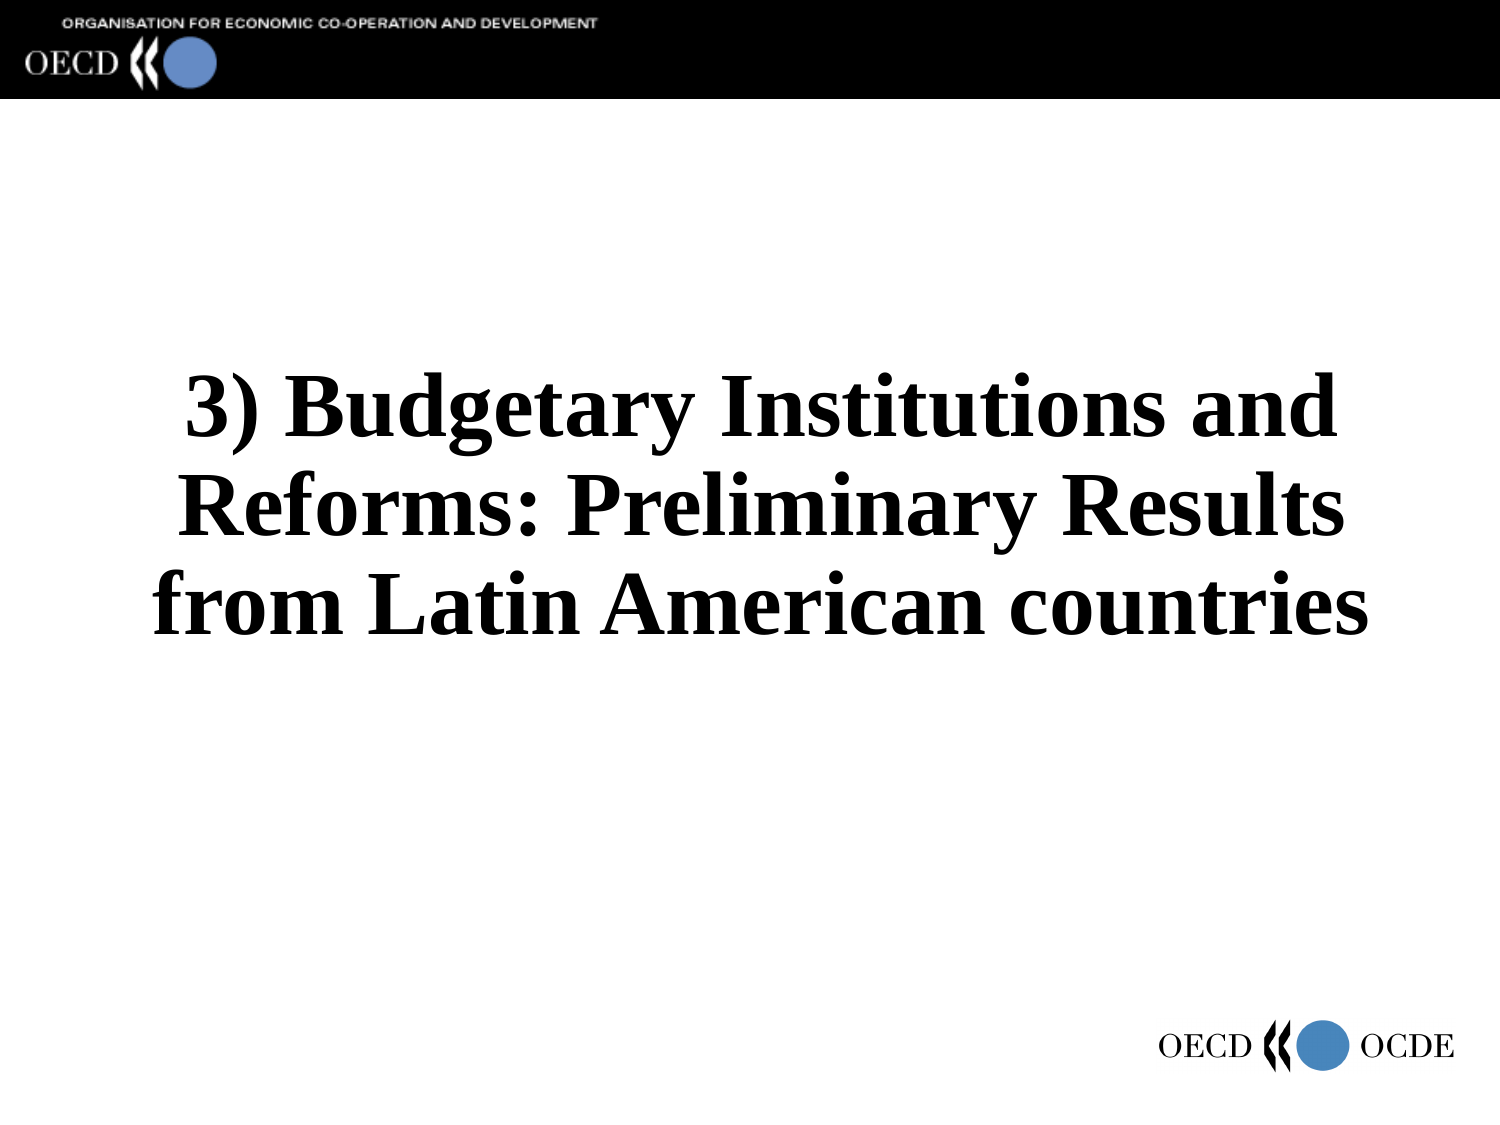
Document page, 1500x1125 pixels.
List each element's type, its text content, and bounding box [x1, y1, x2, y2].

slide_number 13 [1074, 1024, 1426, 1103]
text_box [0, 0, 1500, 99]
picture [1156, 1017, 1456, 1074]
text_box 3) Budgetary Institutions and Reforms: Preliminary Results from Latin American countries [62, 349, 1463, 758]
